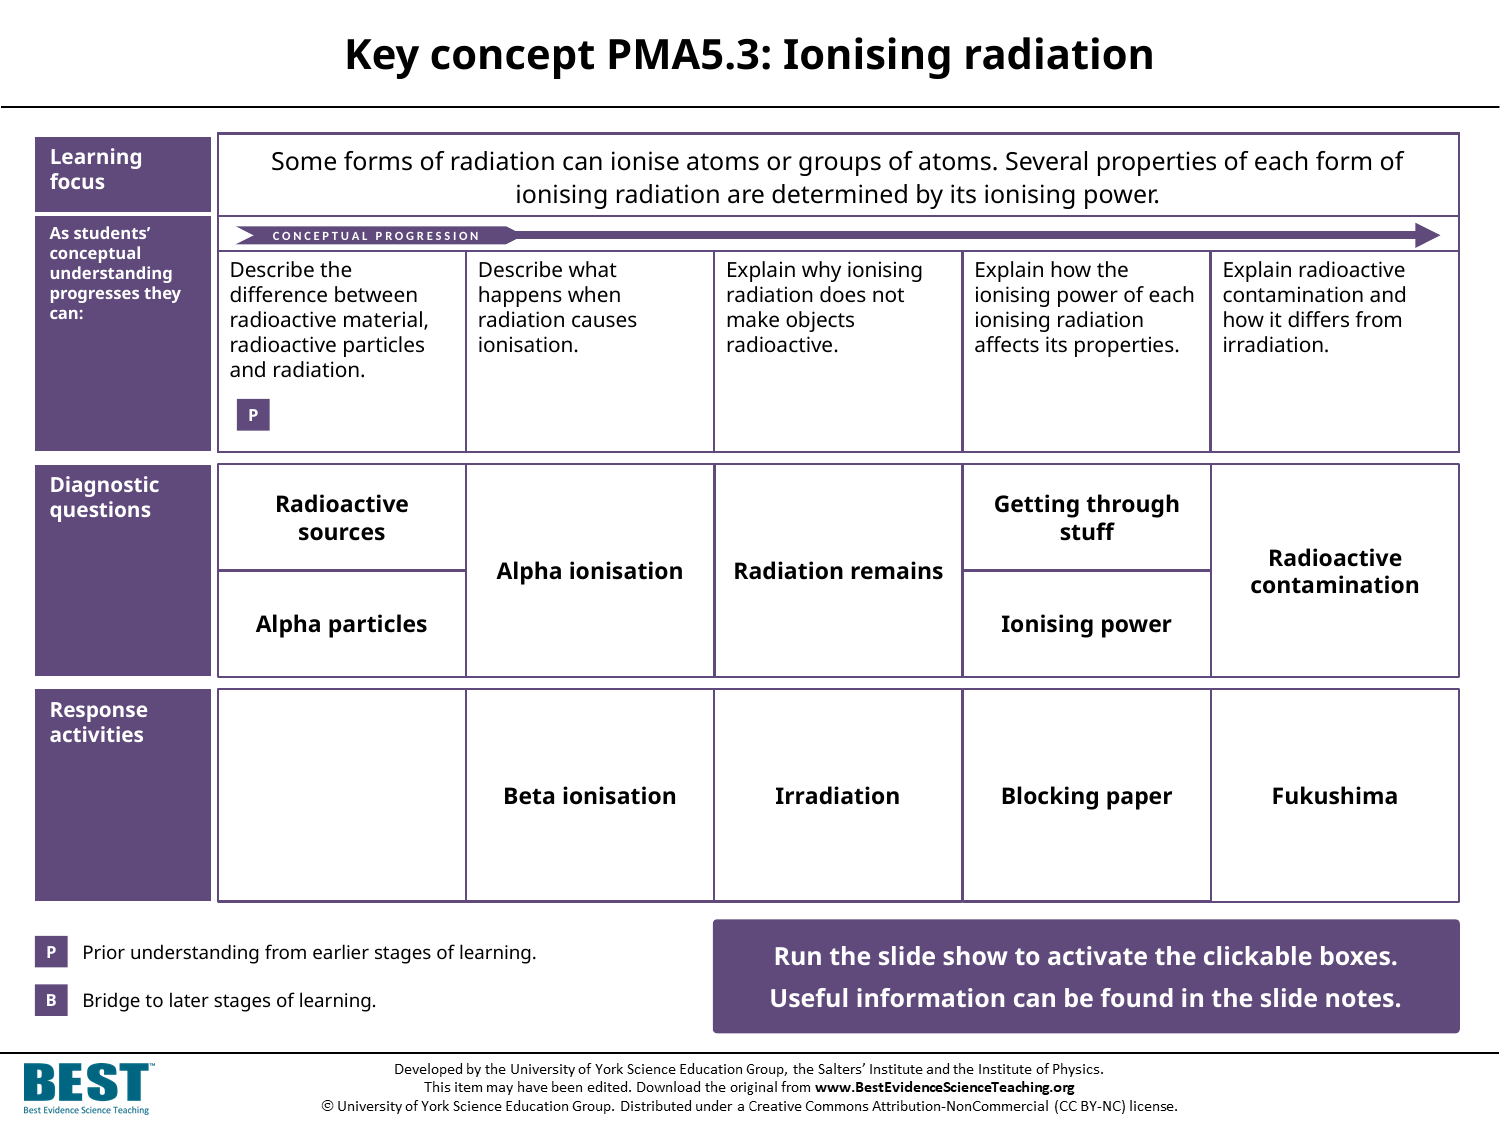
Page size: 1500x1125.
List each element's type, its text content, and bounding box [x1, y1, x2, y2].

picture [0, 106, 1500, 1125]
text_box Key concept PMA5.3: Ionising radiation [0, 0, 1500, 105]
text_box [235, 226, 1441, 245]
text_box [34, 133, 1460, 902]
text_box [34, 933, 679, 1019]
